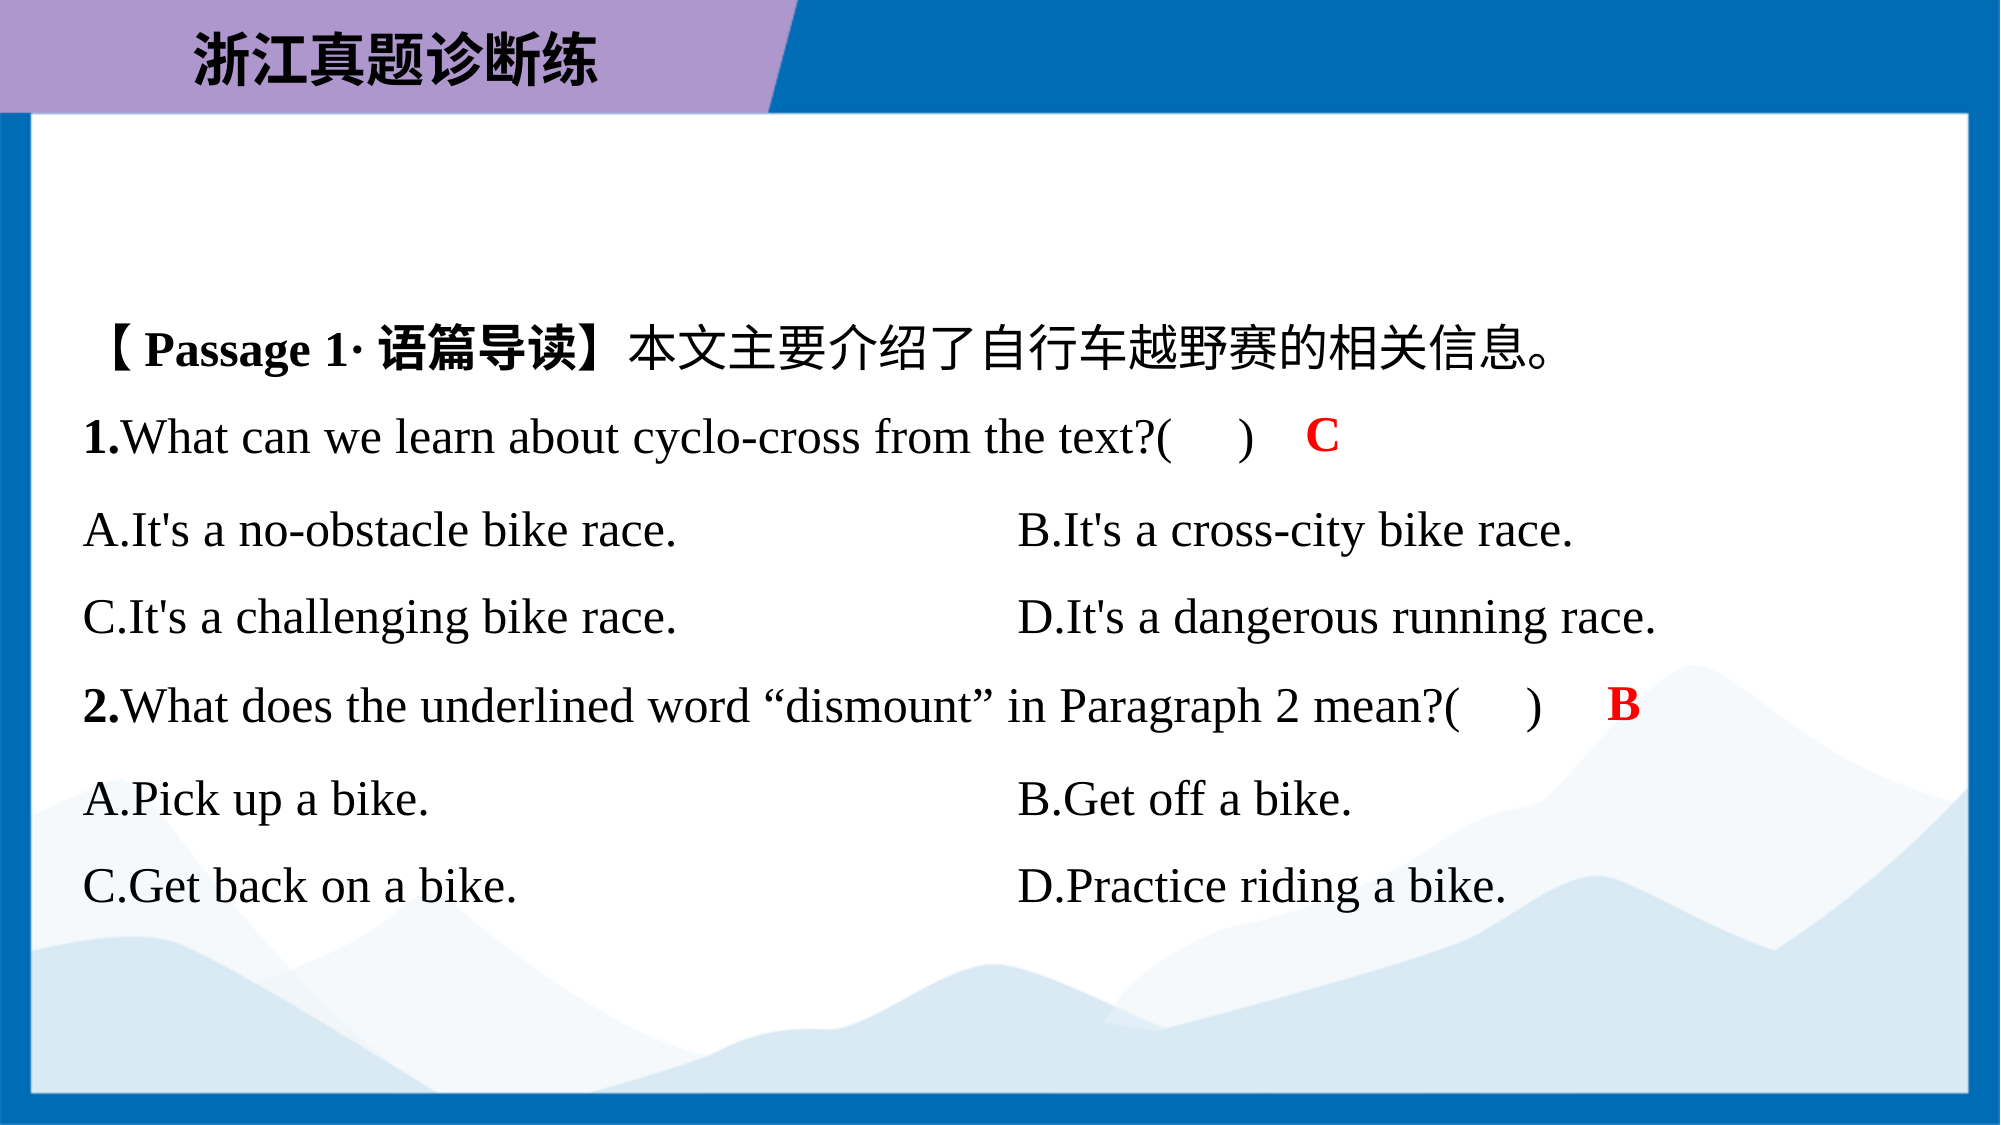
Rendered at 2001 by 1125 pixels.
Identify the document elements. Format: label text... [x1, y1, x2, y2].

text_box A.Pick up a bike. B.Get off a bike. C.Get back on a bike. D.Practice riding a bike. [82, 733, 1917, 904]
text_box B [1589, 642, 1659, 722]
text_box C [1286, 374, 1360, 453]
text_box 1.What can we learn about cyclo-cross from the text?( ) [82, 375, 1917, 454]
text_box A.It's a no-obstacle bike race. B.It's a cross-city bike race. C.It's a challenging bike race. D.It's a dangerous running race. [82, 464, 1917, 635]
text_box 2.What does the underlined word “dismount” in Paragraph 2 mean?( ) [82, 644, 1917, 723]
picture [0, 0, 2000, 1125]
text_box 【Passage 1·语篇导读】本文主要介绍了自行车越野赛的相关信息。 [82, 288, 1917, 367]
